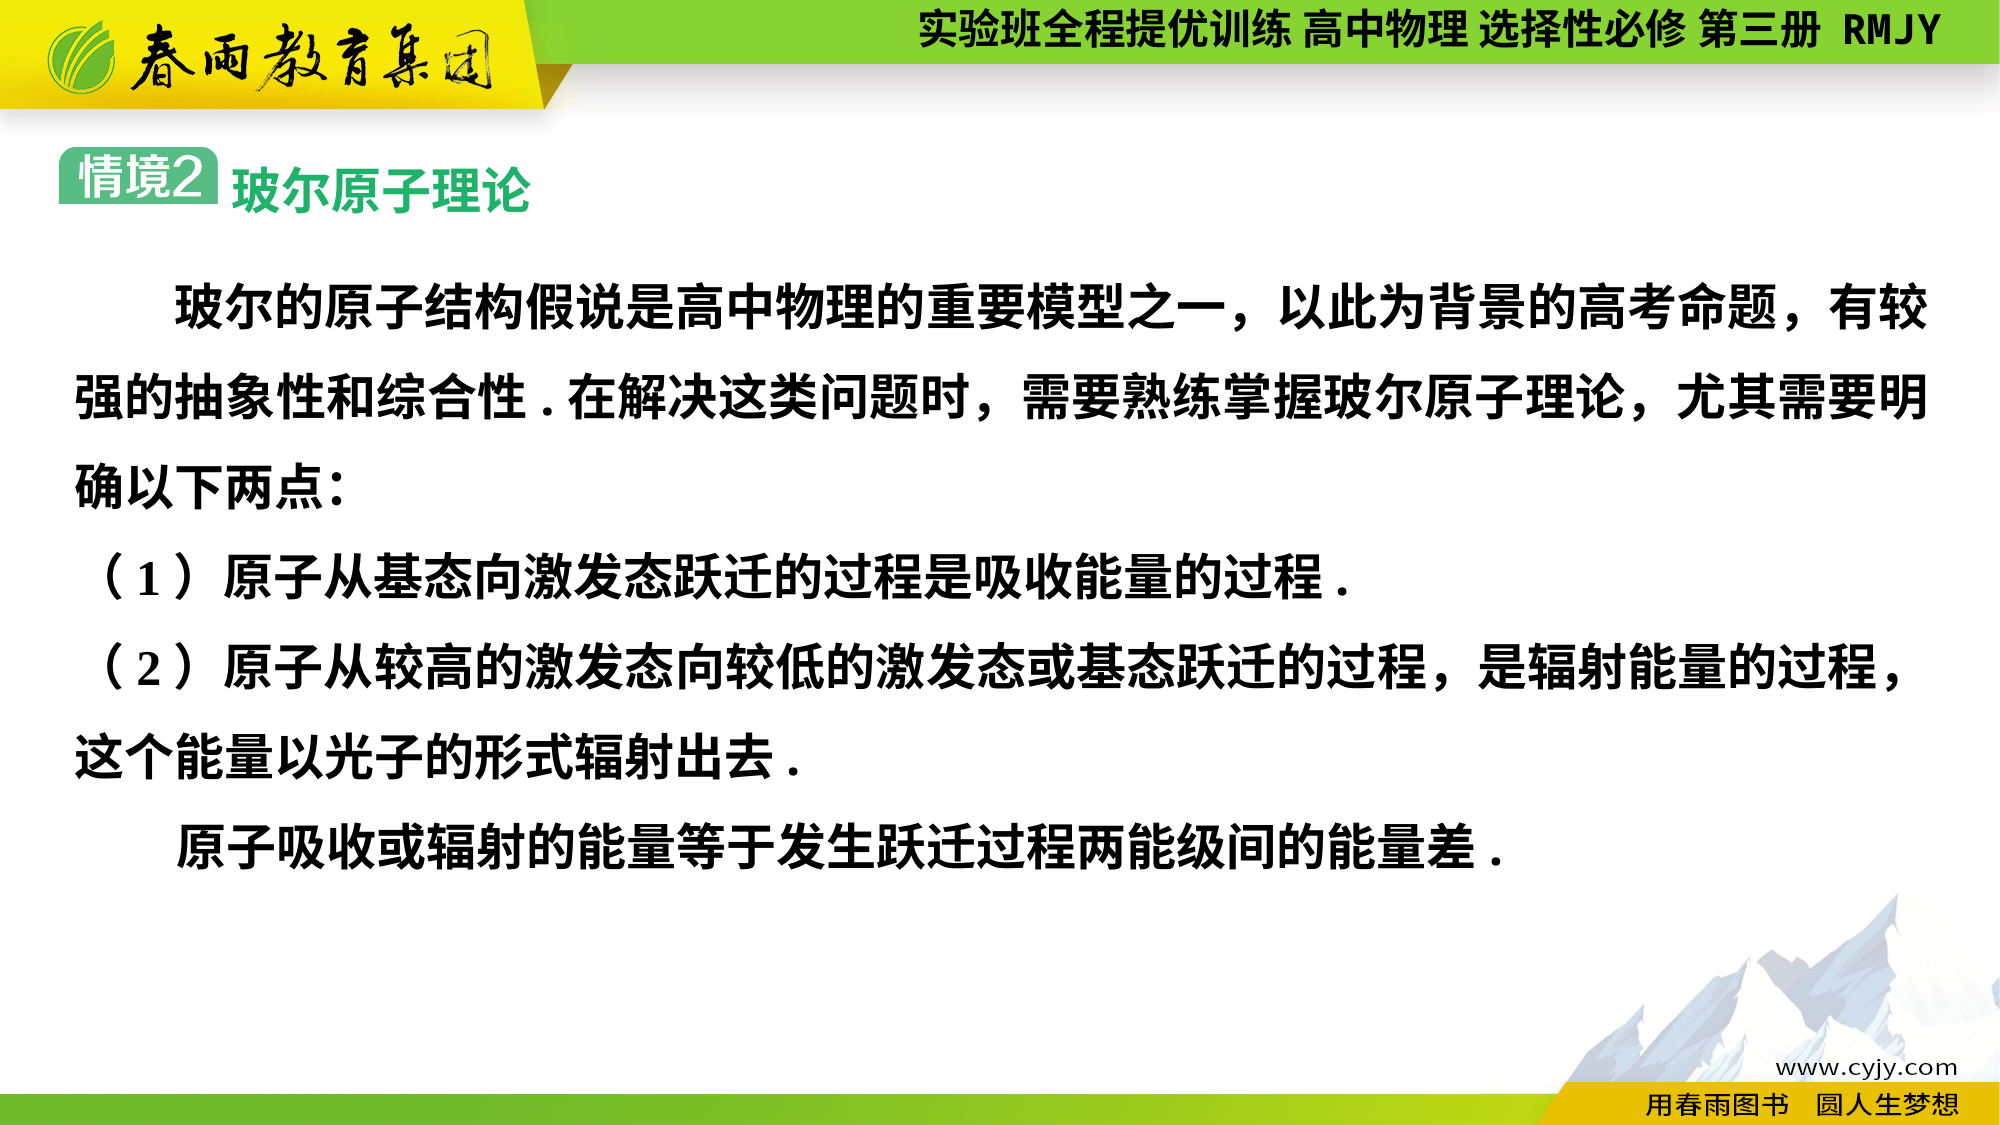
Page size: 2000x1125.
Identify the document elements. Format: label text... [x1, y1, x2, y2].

picture [0, 0, 2000, 1125]
list 玻尔的原子结构假说是高中物理的重要模型之一，以此为背景的高考命题，有较强的抽象性和综合性.在解决这类问题时，需要熟练掌握玻尔原子理论，尤其需要明确以下两点： （1）原子从基态向激发态跃迁的过程是吸收能量的过程. （2）原子从较高的激发态向较低的激发态或基态跃迁的过程，是辐射能量的过程，这个能量以光子的形式辐射出去. 原子吸收或辐射的能量等于发生跃迁过程两能级间的能量差. [59, 238, 1944, 878]
text_box 玻尔原子理论 [216, 122, 1944, 228]
